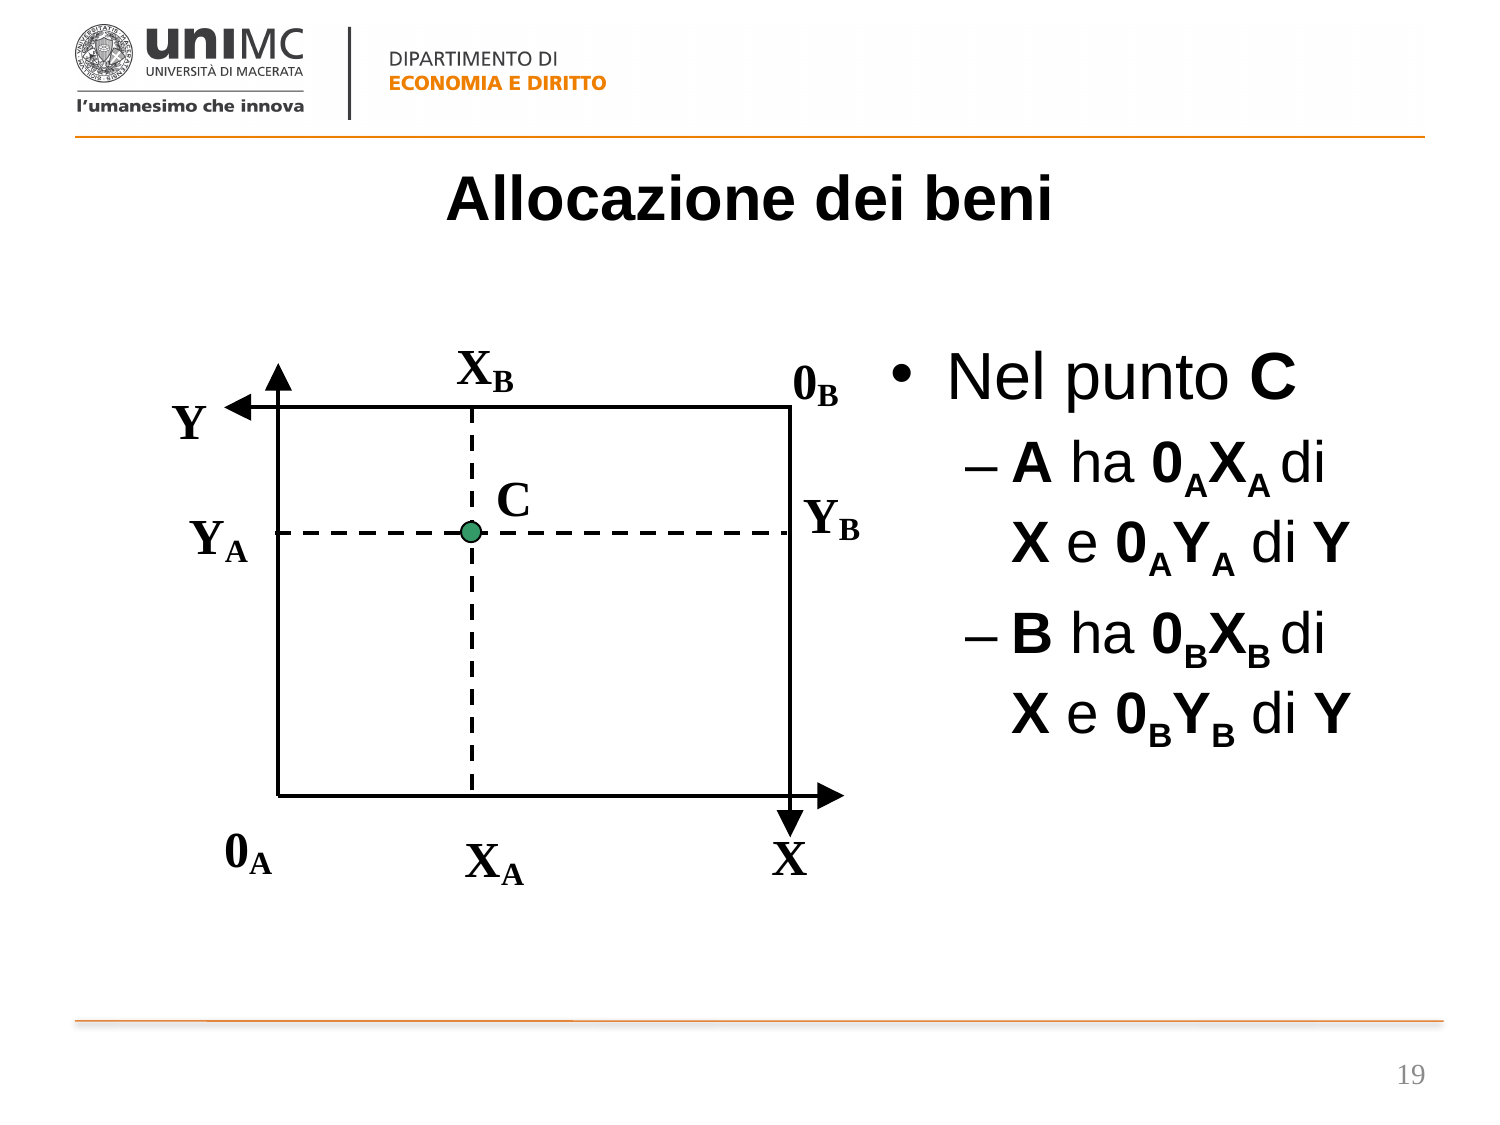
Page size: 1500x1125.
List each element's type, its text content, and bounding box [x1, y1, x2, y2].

picture [75, 24, 1425, 138]
title Allocazione dei beni [75, 149, 1425, 241]
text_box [112, 337, 888, 907]
list Nel punto C A ha 0AXA di X e 0AYA di Y B ha 0BXB di X e 0BYB di Y [875, 324, 1388, 1000]
slide_number 19 [1091, 1042, 1442, 1103]
